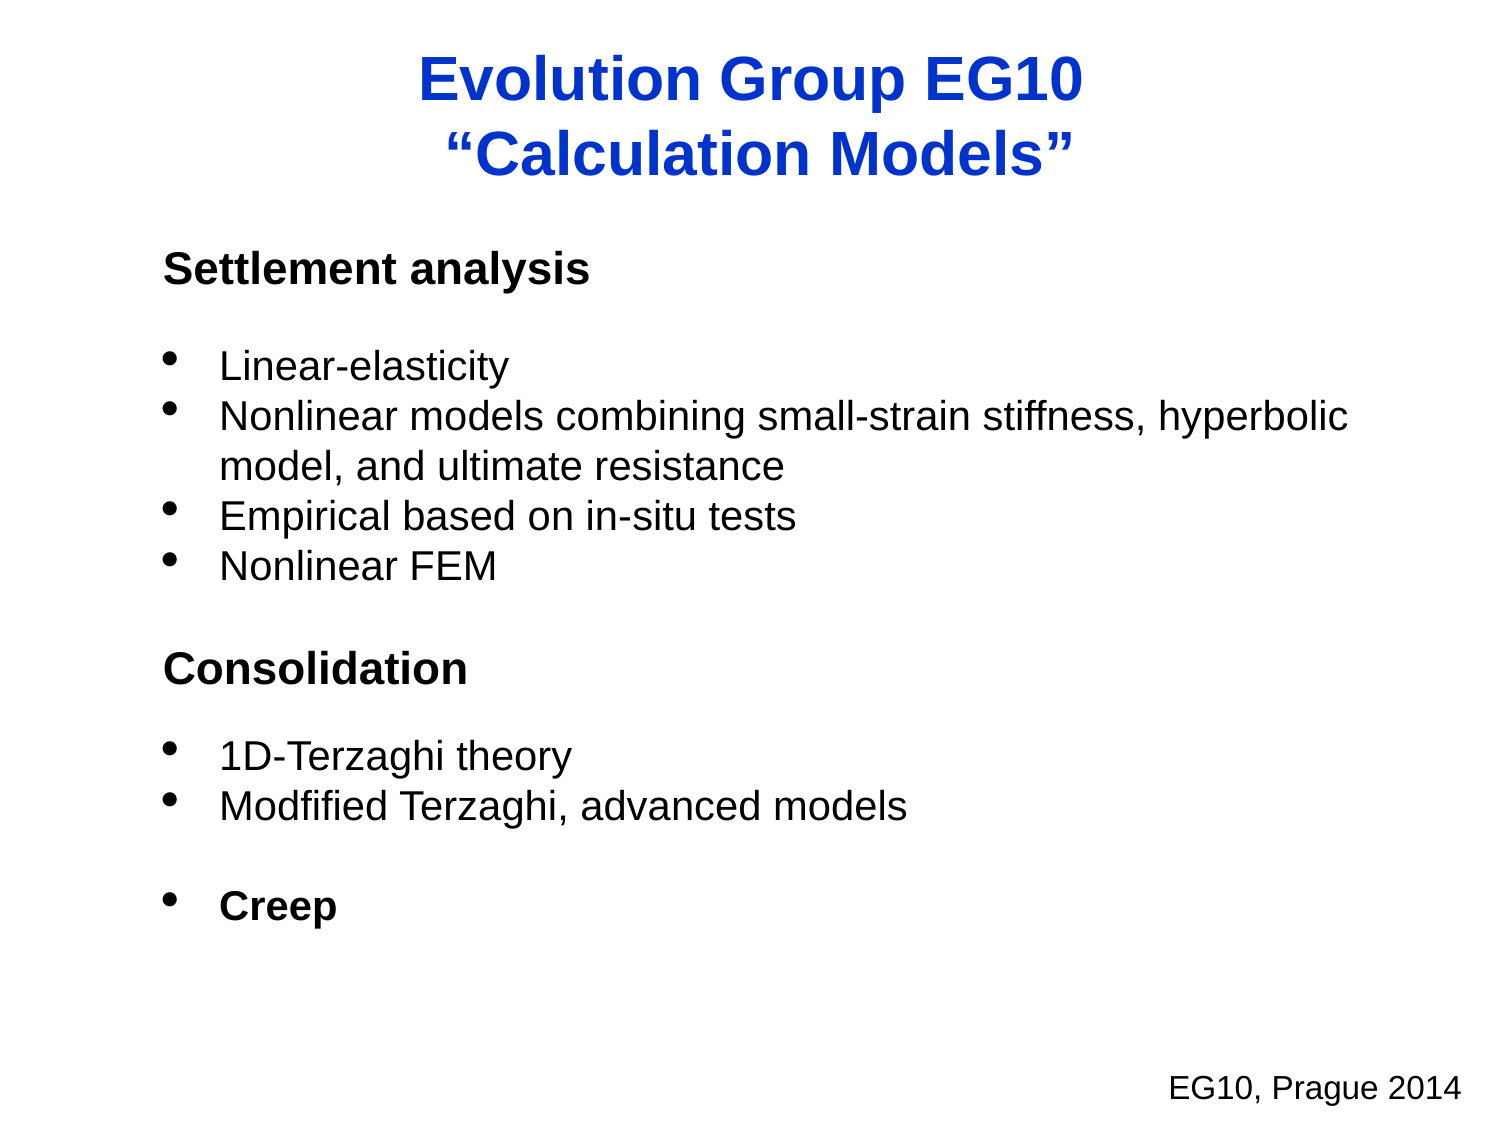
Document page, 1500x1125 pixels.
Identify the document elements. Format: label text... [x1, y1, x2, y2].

text_box Settlement analysis Linear-elasticity Nonlinear models combining small-strain stiffness, hyperbolic model, and ultimate resistance Empirical based on in-situ tests Nonlinear FEM Consolidation 1D-Terzaghi theory Modfified Terzaghi, advanced models Creep [148, 231, 1365, 937]
text_box Evolution Group EG10 “Calculation Models” [171, 30, 1332, 196]
text_box EG10, Prague 2014 [1153, 1058, 1478, 1114]
